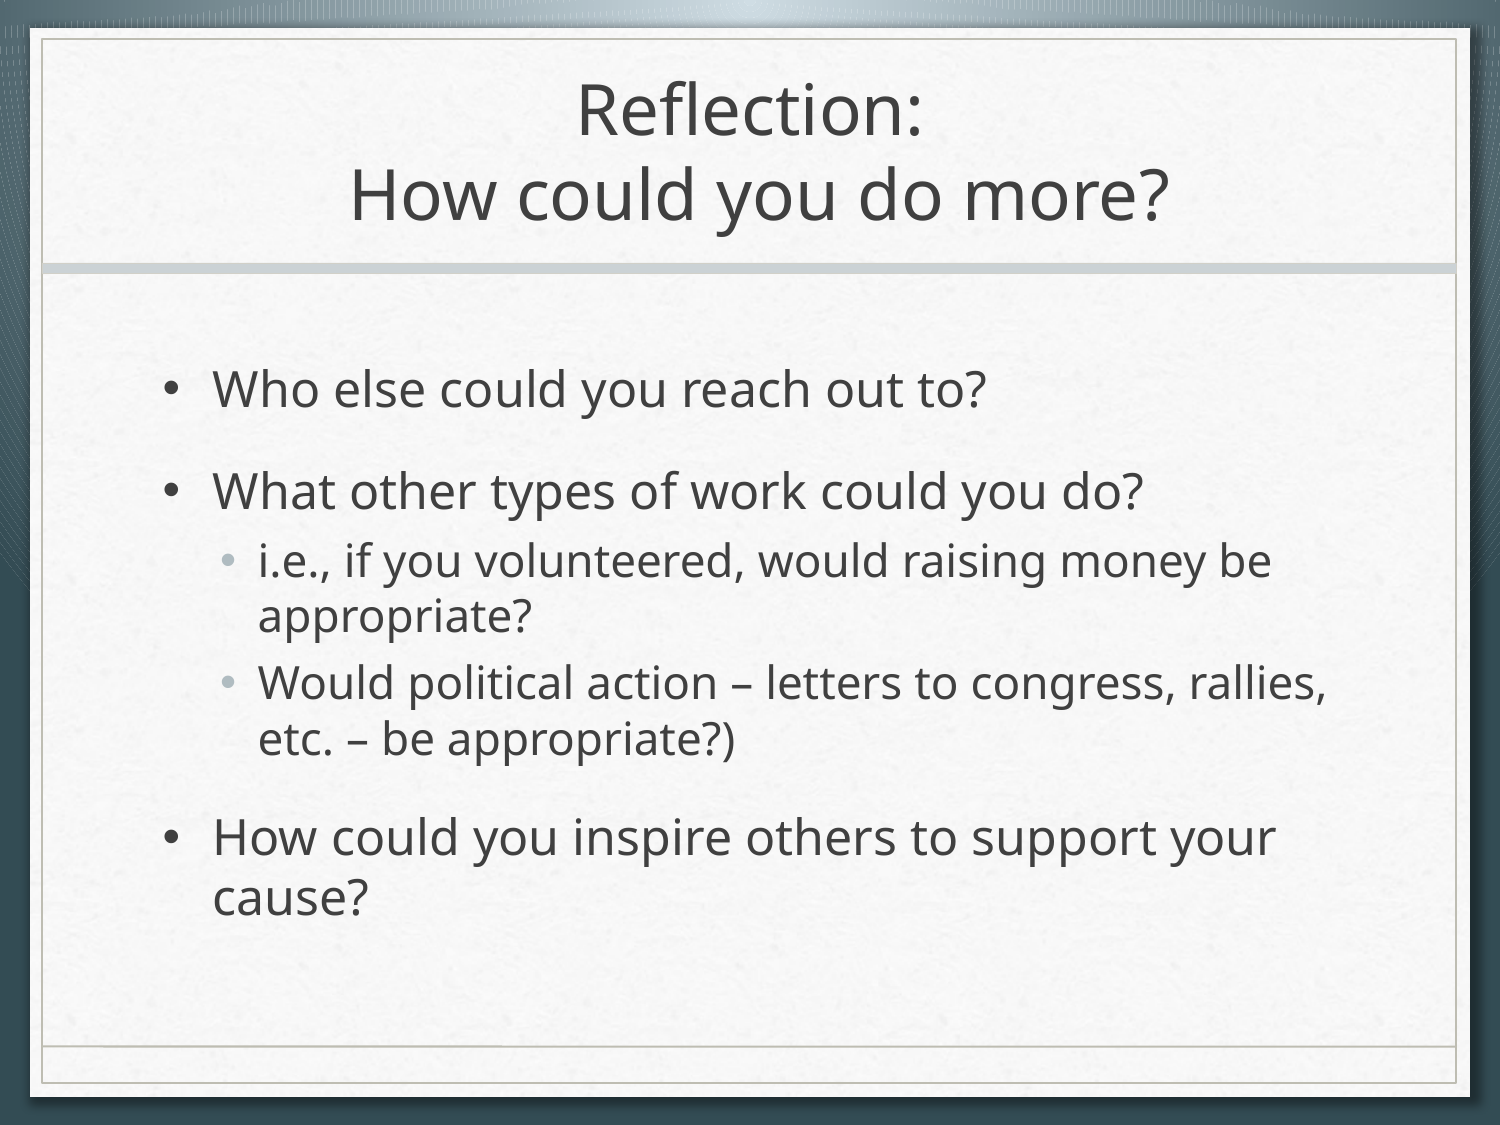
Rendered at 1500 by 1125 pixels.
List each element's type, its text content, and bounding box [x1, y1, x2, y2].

list Who else could you reach out to? What other types of work could you do? i.e., if you volunteered, would raising money be appropriate? Would political action – letters to congress, rallies, etc. – be appropriate?) How could you inspire others to support your cause? [147, 350, 1353, 995]
title Reflection: How could you do more? [147, 40, 1353, 260]
picture [30, 28, 1470, 1097]
